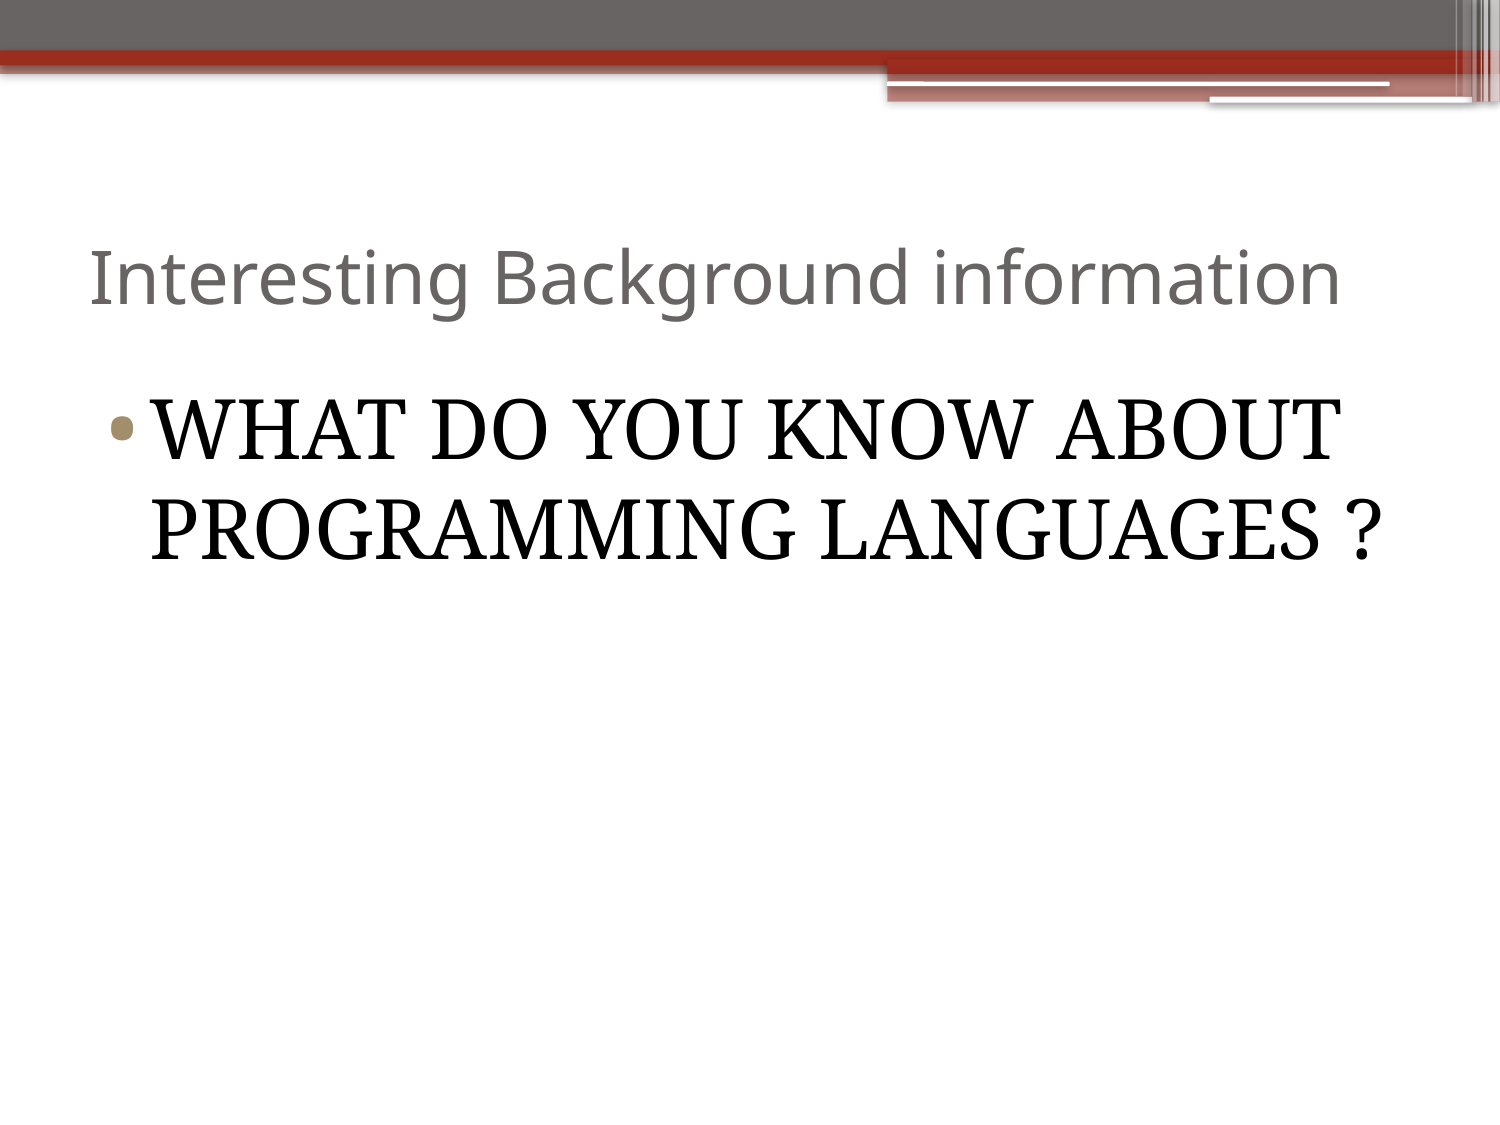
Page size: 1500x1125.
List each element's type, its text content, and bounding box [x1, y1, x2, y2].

title Interesting Background information [75, 187, 1425, 363]
list WHAT DO YOU KNOW ABOUT PROGRAMMING LANGUAGES ? [75, 368, 1425, 1079]
